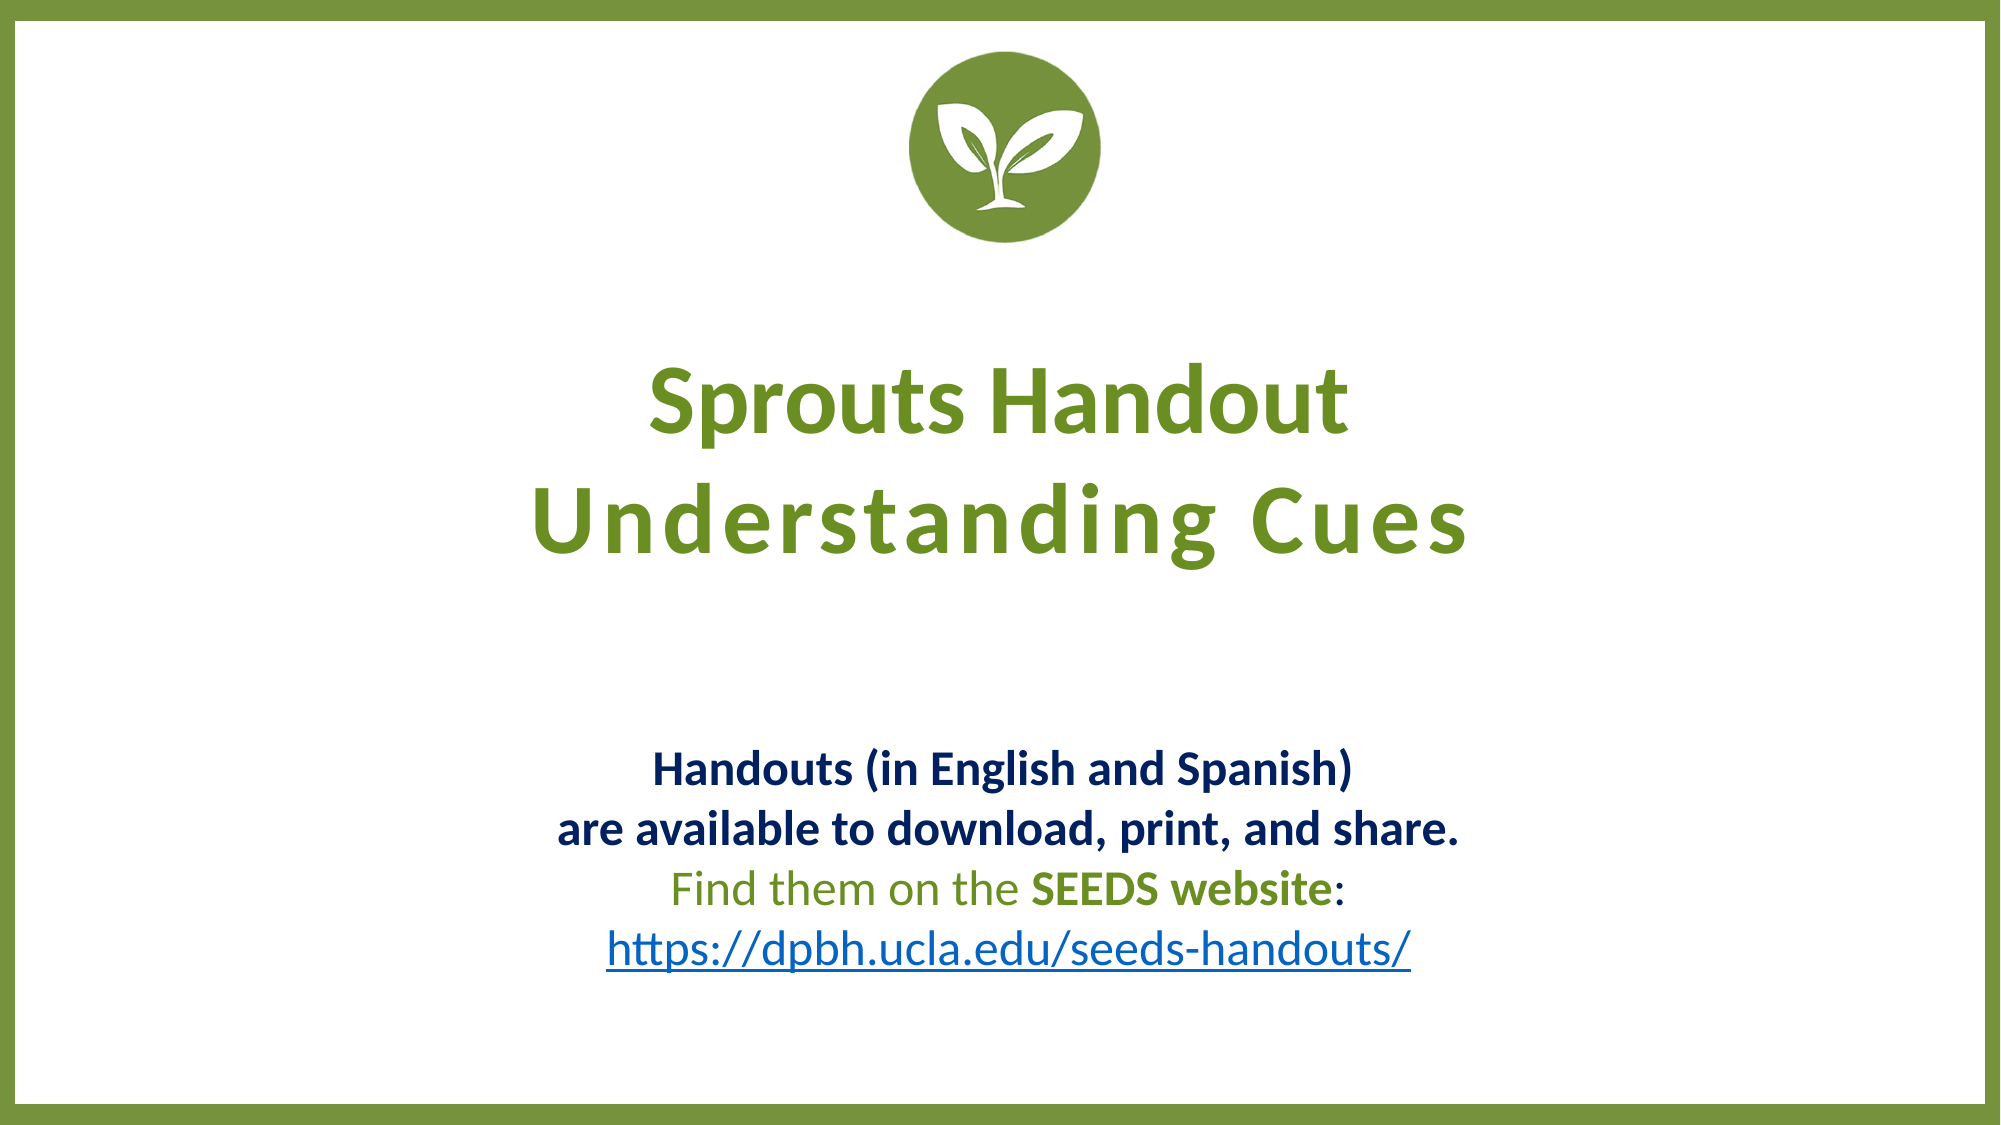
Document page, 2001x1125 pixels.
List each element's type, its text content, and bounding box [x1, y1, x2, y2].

picture [875, 38, 1125, 263]
text_box [884, 25, 1112, 253]
title Sprouts Handout Understanding Cues [137, 345, 1863, 563]
text_box Handouts (in English and Spanish) are available to download, print, and share. Find them on the SEEDS website: https://dpbh.ucla.edu/seeds-handouts/ [505, 727, 1512, 983]
